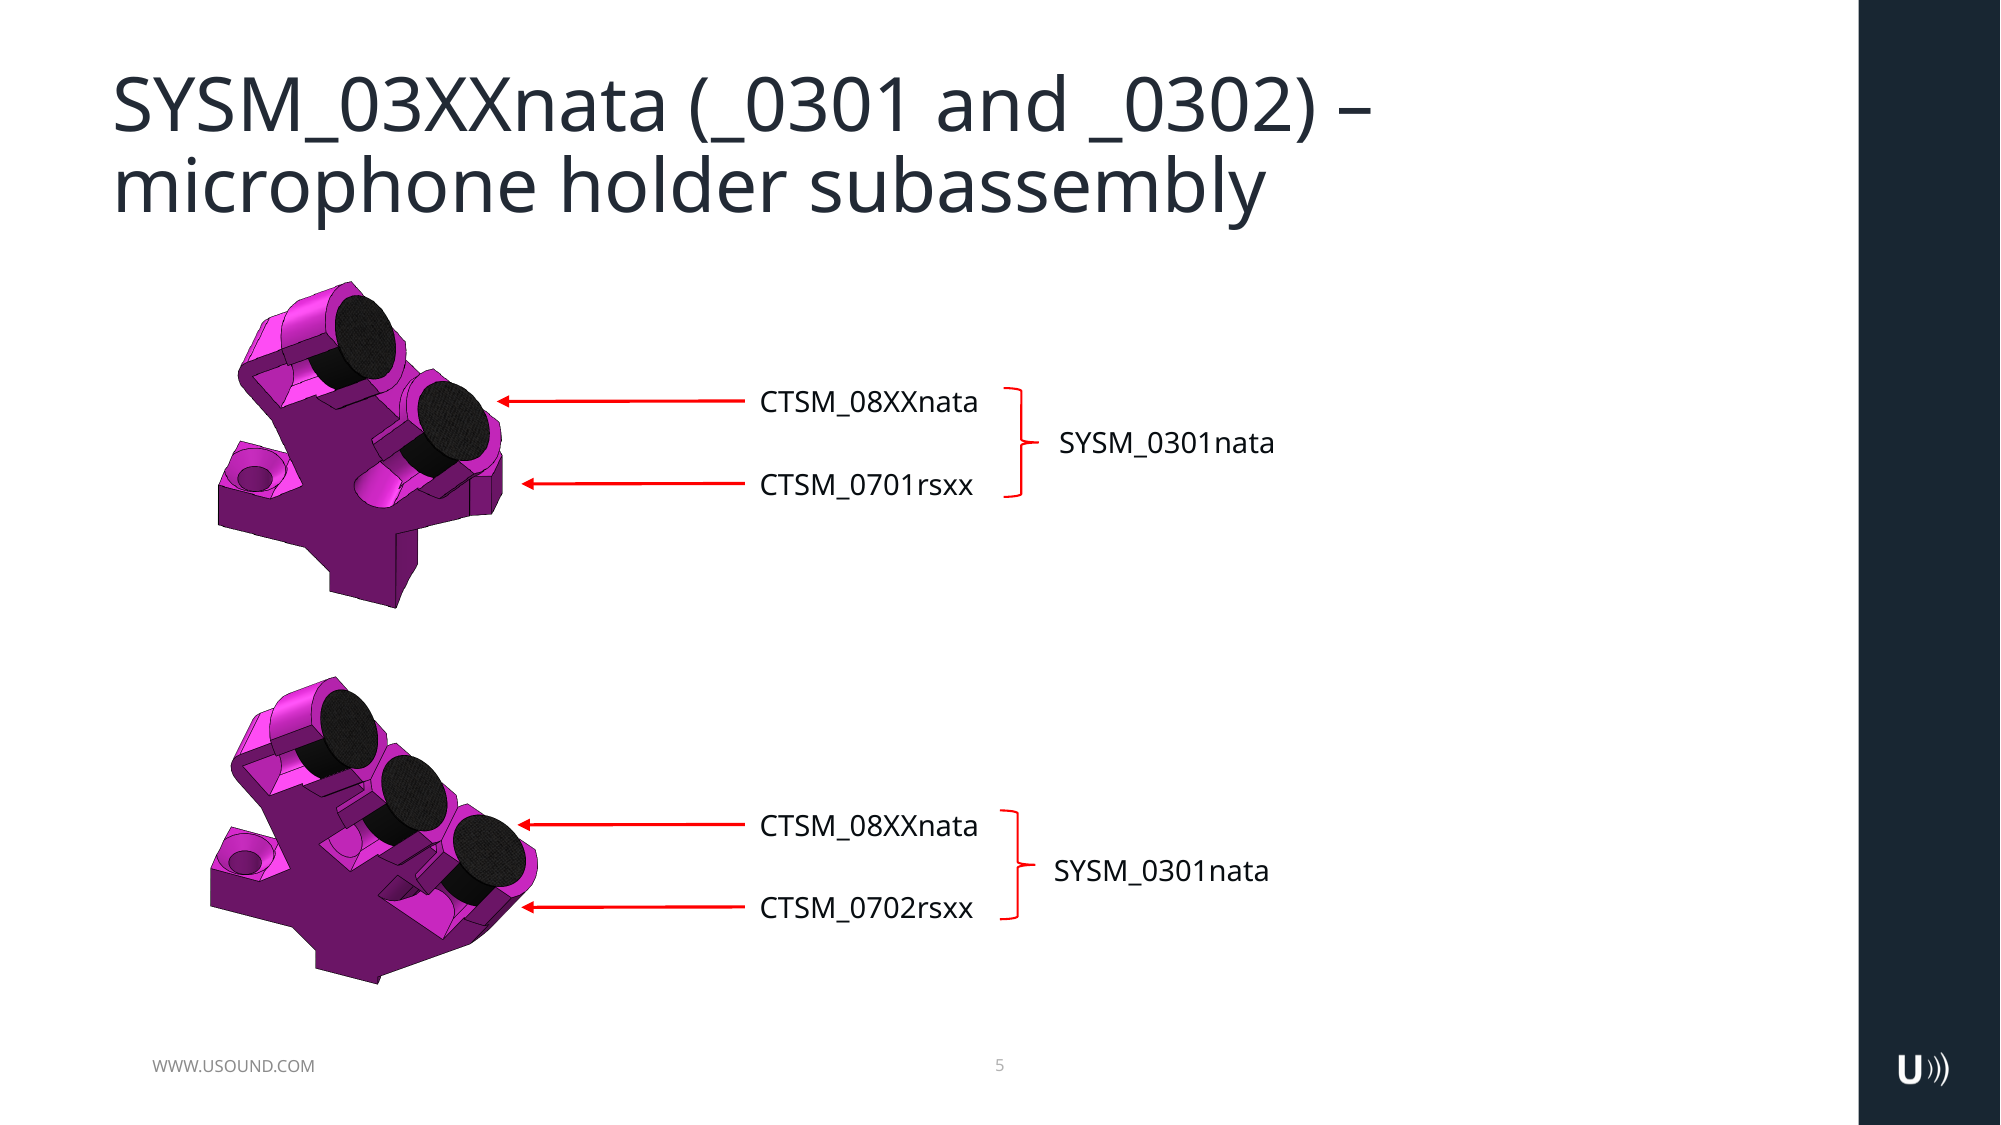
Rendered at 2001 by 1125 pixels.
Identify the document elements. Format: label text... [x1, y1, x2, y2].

text_box [1003, 387, 1039, 498]
picture [186, 665, 561, 1007]
text_box SYSM_0301nata [1044, 417, 1331, 468]
text_box CTSM_0702rsxx [744, 882, 1638, 932]
footer WWW.USOUND.COM [137, 1036, 649, 1096]
slide_number 5 [774, 1036, 1225, 1096]
text_box SYSM_0301nata [1038, 844, 1326, 895]
text_box CTSM_0701rsxx [744, 458, 1638, 509]
title SYSM_03XXnata (_0301 and _0302) – microphone holder subassembly [97, 59, 1561, 260]
text_box CTSM_08XXnata [744, 376, 1032, 426]
picture [1891, 1041, 1954, 1095]
picture [186, 270, 518, 623]
text_box CTSM_08XXnata [744, 799, 1032, 850]
text_box [999, 809, 1036, 920]
